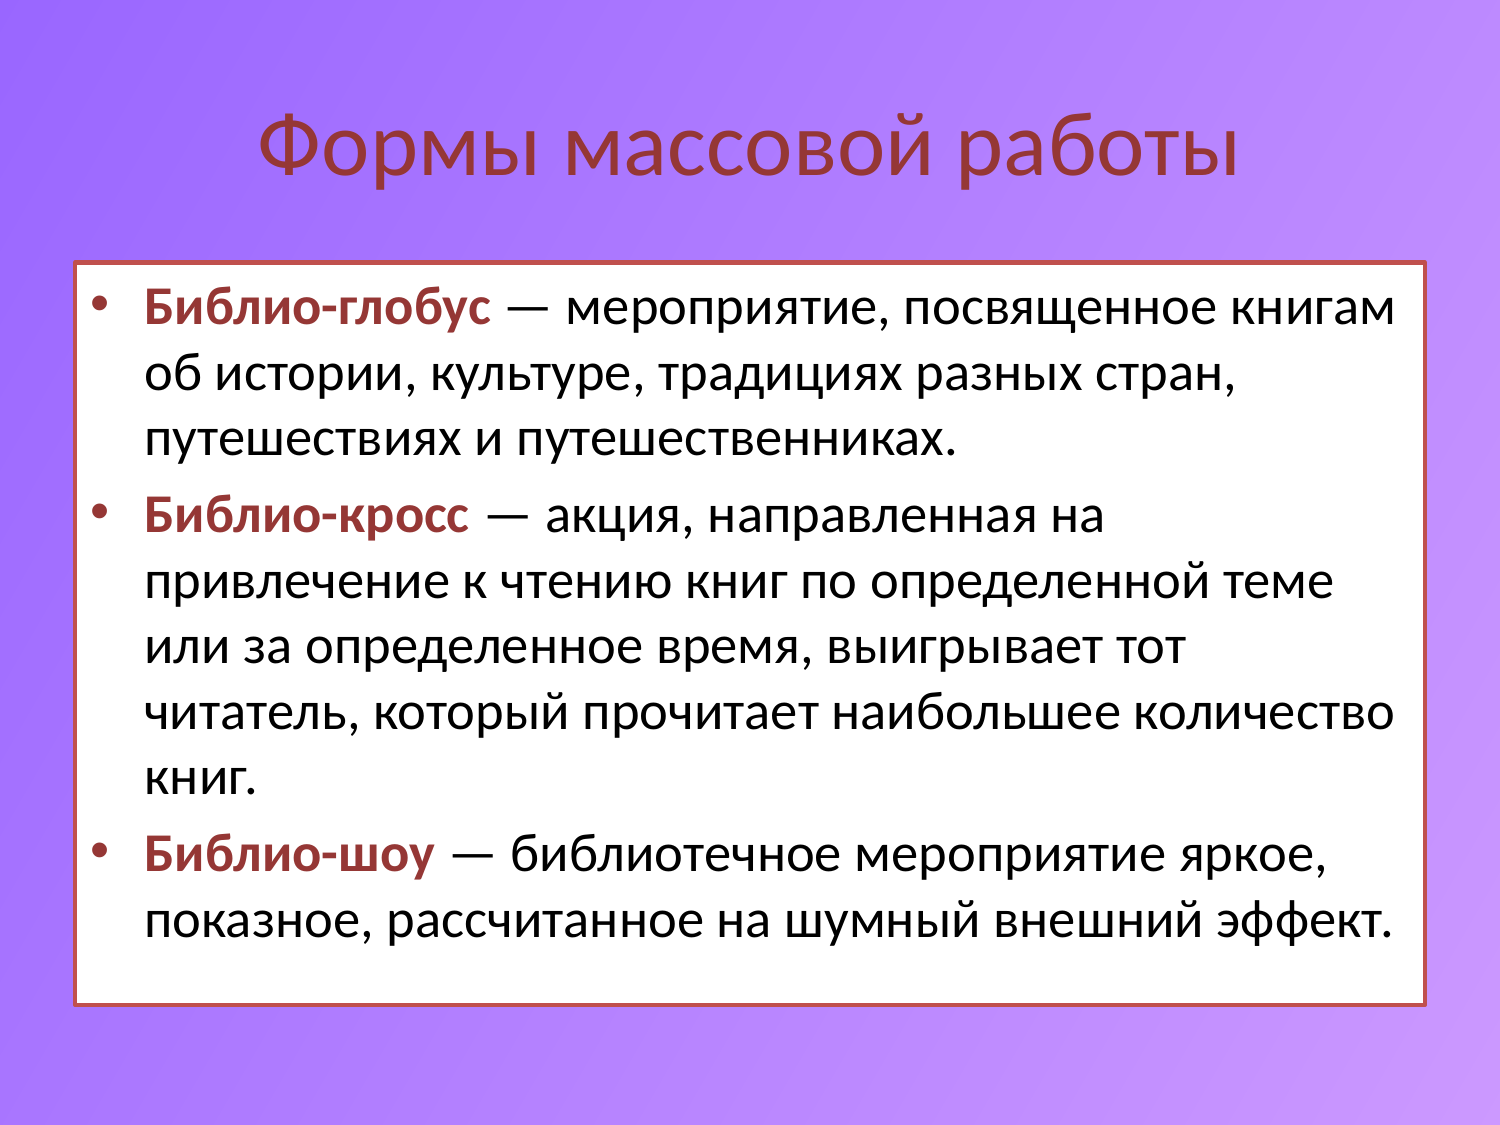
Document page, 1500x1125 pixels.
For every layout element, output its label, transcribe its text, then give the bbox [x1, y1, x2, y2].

title Формы массовой работы [75, 45, 1425, 233]
list Библио-глобус — мероприятие, посвященное книгам об истории, культуре, традициях разных стран, путешествиях и путешественниках. Библио-кросс — акция, направленная на привлечение к чтению книг по определенной теме или за определенное время, выигрывает тот читатель, который прочитает наибольшее количество книг. Библио-шоу — библиотечное мероприятие яркое, показное, рассчитанное на шумный внешний эффект. [73, 260, 1427, 1007]
